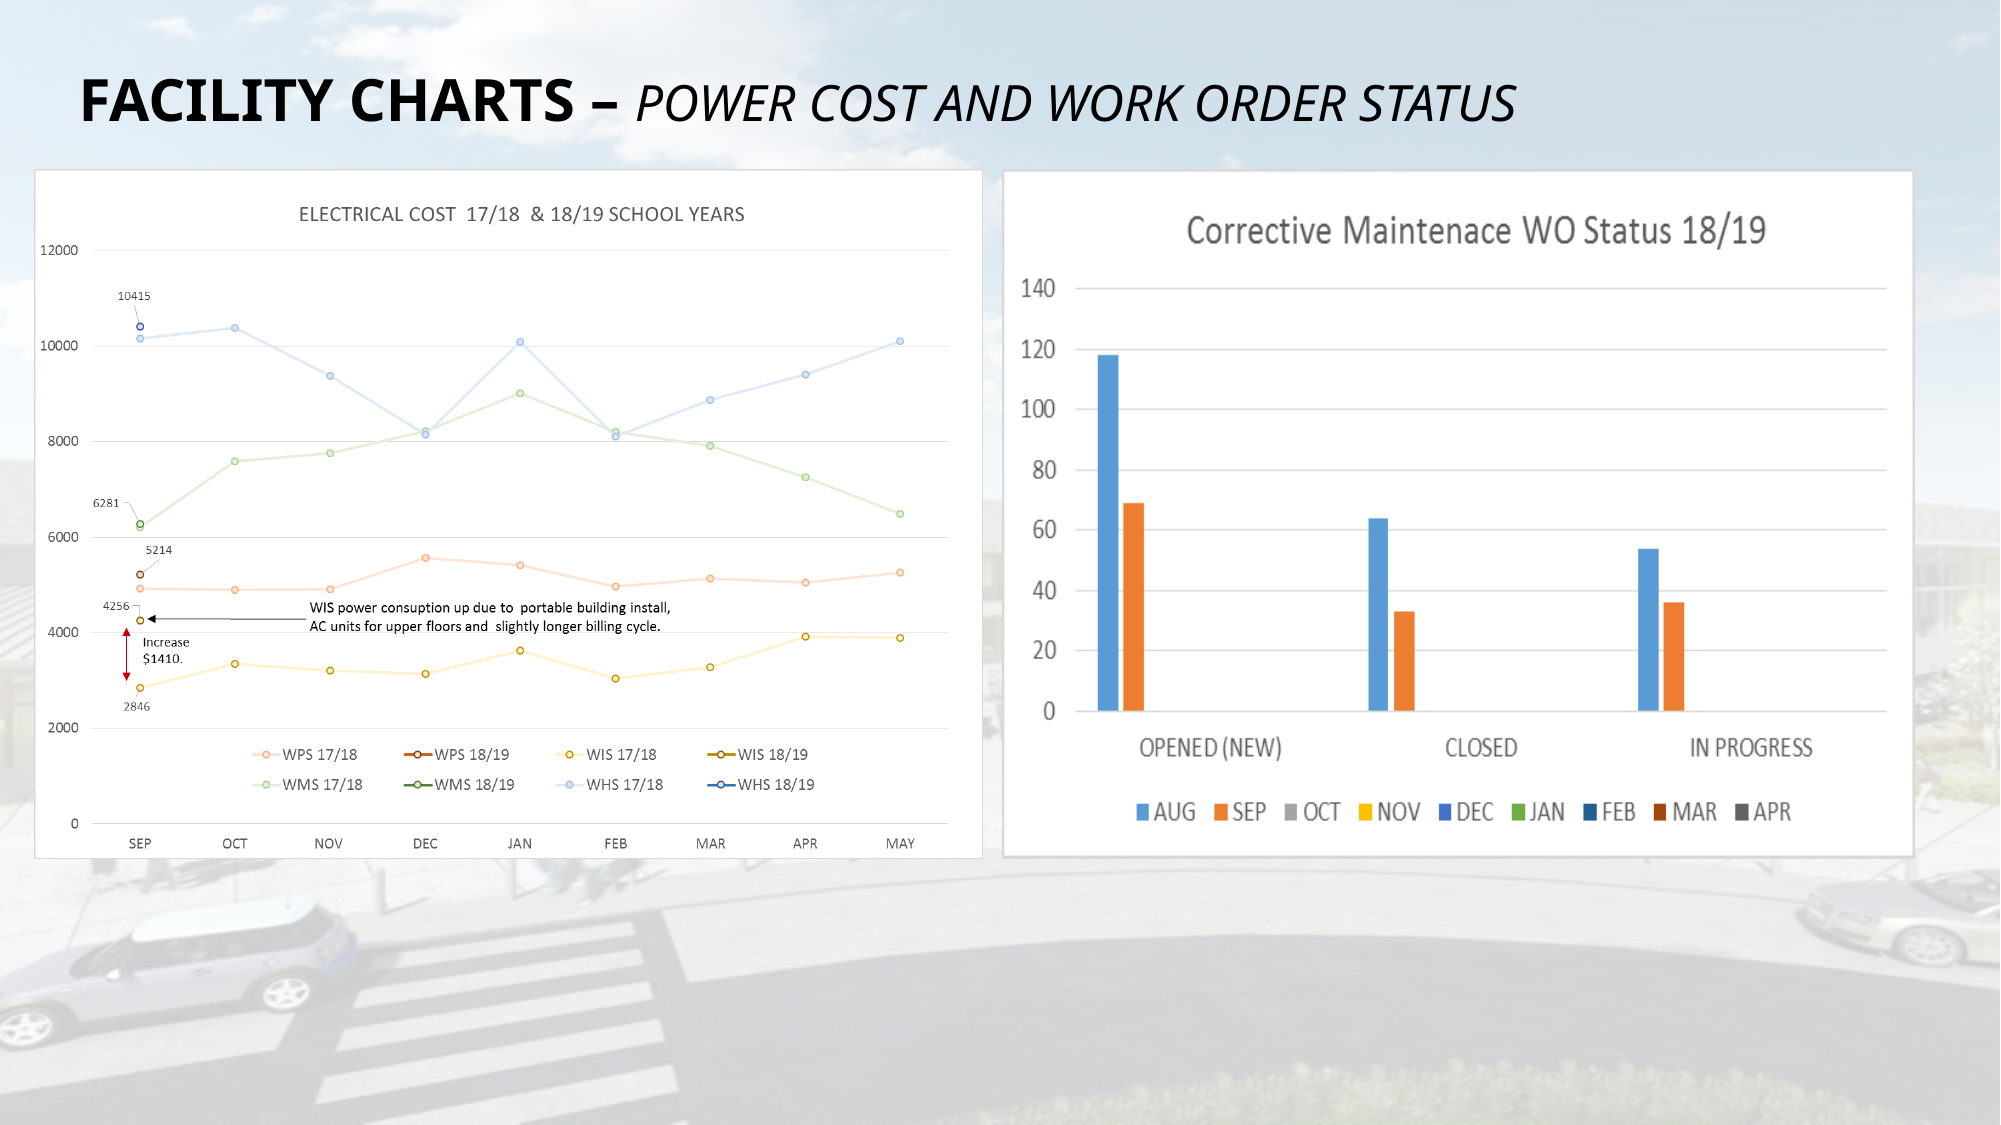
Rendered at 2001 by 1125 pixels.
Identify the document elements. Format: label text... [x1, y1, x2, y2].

picture [34, 169, 983, 859]
picture [1002, 169, 1915, 859]
title FACILITY CHARTS – POWER COST AND WORK ORDER STATUS [63, 51, 1789, 155]
